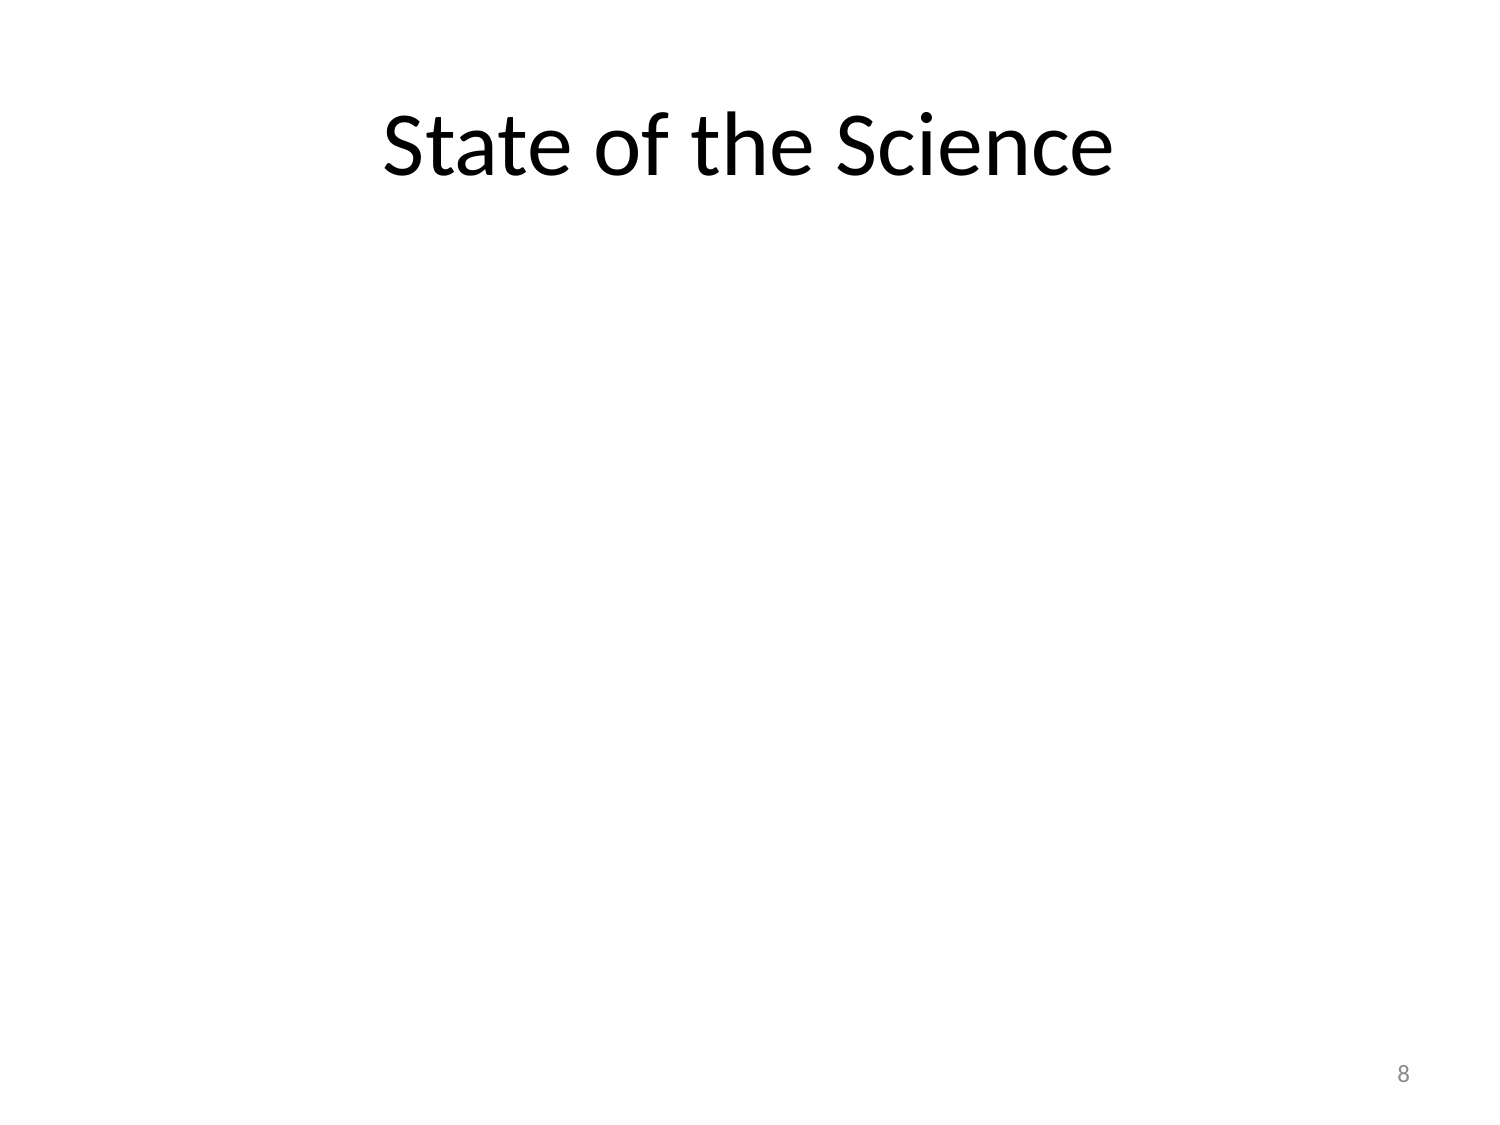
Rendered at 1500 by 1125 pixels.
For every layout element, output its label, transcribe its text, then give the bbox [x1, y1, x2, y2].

slide_number 8 [1074, 1042, 1425, 1103]
title State of the Science [75, 45, 1425, 233]
